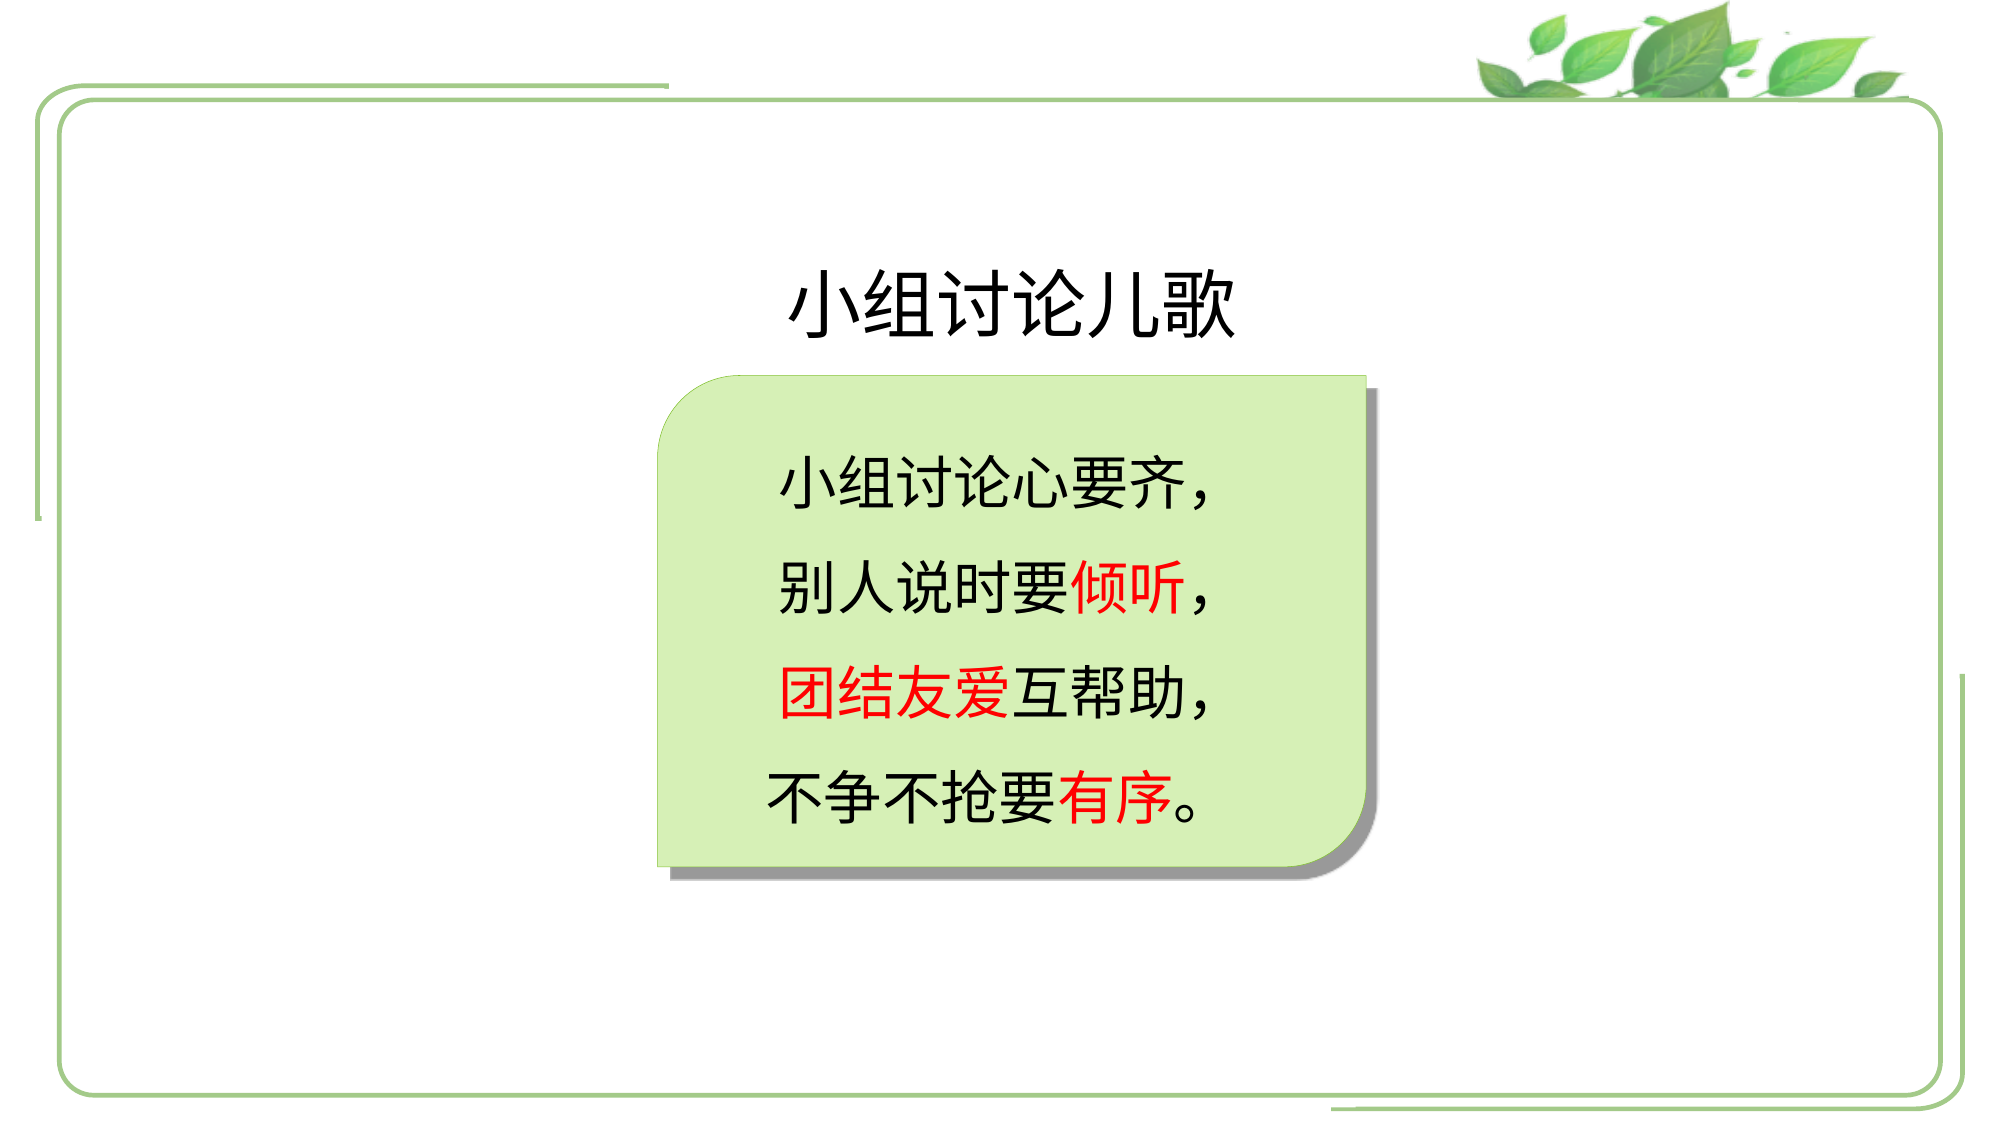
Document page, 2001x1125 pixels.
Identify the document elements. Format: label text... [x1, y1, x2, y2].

text_box 小组讨论心要齐， 别人说时要倾听， 团结友爱互帮助， 不争不抢要有序。 [656, 374, 1368, 868]
text_box 小组讨论儿歌 [771, 250, 1252, 355]
